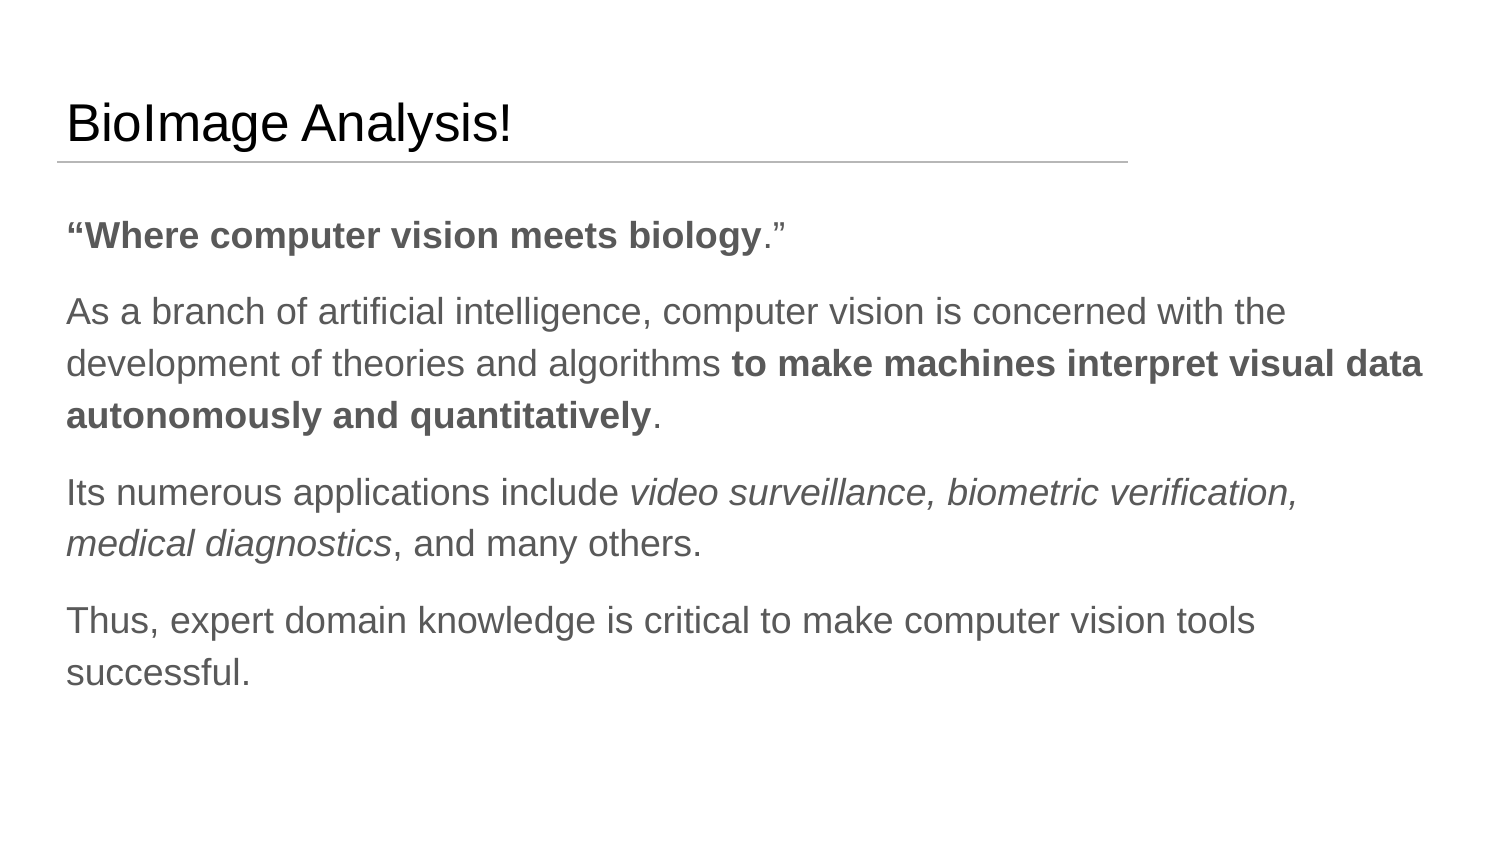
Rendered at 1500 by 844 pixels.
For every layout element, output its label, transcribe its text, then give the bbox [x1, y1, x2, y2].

title BioImage Analysis! [51, 72, 1449, 167]
list “Where computer vision meets biology.” As a branch of artificial intelligence, computer vision is concerned with the development of theories and algorithms to make machines interpret visual data autonomously and quantitatively. Its numerous applications include video surveillance, biometric verification, medical diagnostics, and many others. Thus, expert domain knowledge is critical to make computer vision tools successful. [51, 189, 1449, 750]
